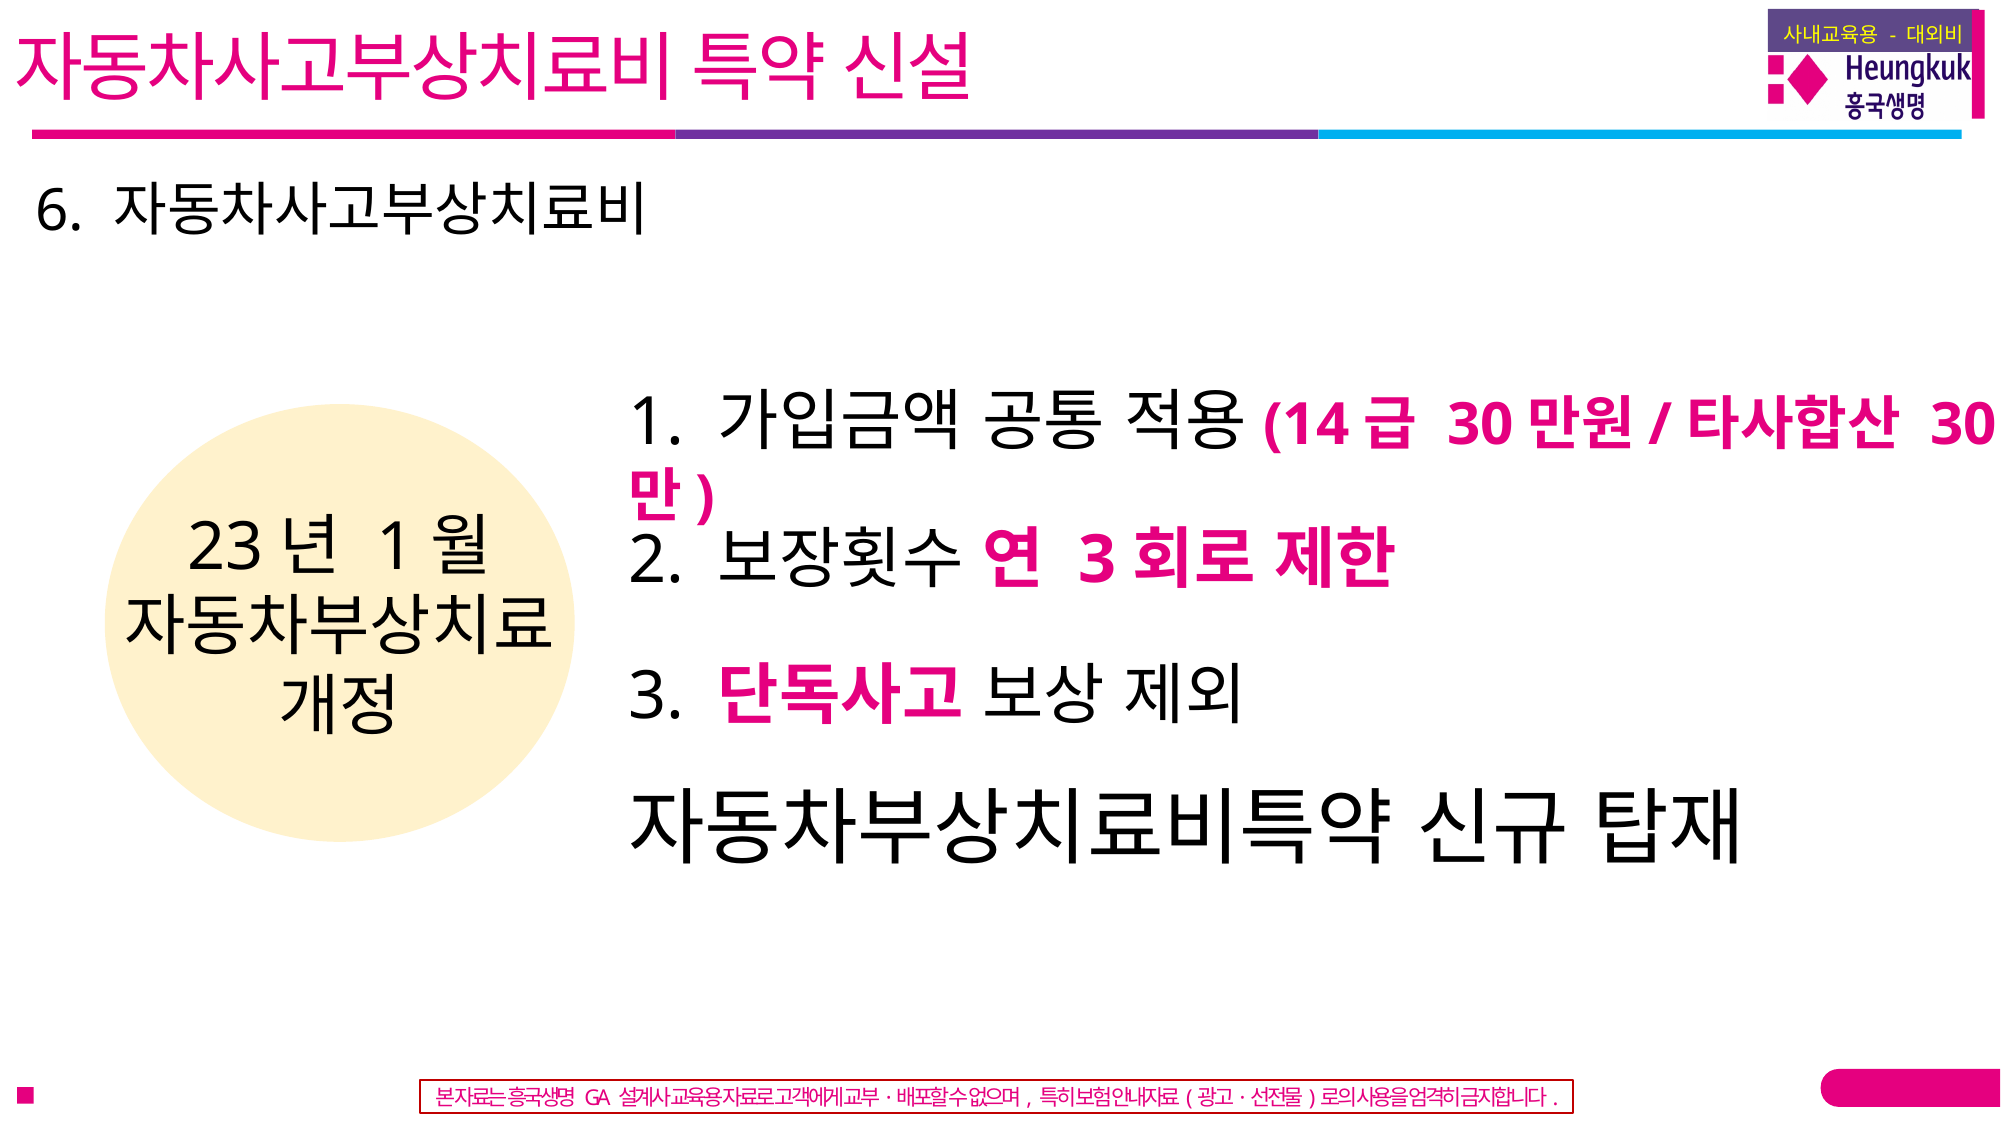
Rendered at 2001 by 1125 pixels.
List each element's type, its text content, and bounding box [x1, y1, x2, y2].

text_box 자동차부상치료비특약 신규 탑재 [614, 760, 1909, 888]
text_box 3. 단독사고 보상 제외 [614, 638, 1306, 746]
picture [1767, 52, 1972, 121]
text_box 23년 1월 자동차부상치료 개정 [104, 404, 575, 842]
text_box 2. 보장횟수 연 3회로 제한 [614, 501, 1430, 610]
text_box 6. 자동차사고부상치료비 [21, 158, 1377, 256]
text_box 자동차사고부상치료비 특약 신설 [7, 11, 984, 117]
text_box 1. 가입금액 공통 적용(14급 30만원/타사합산 30만) [614, 364, 2000, 543]
